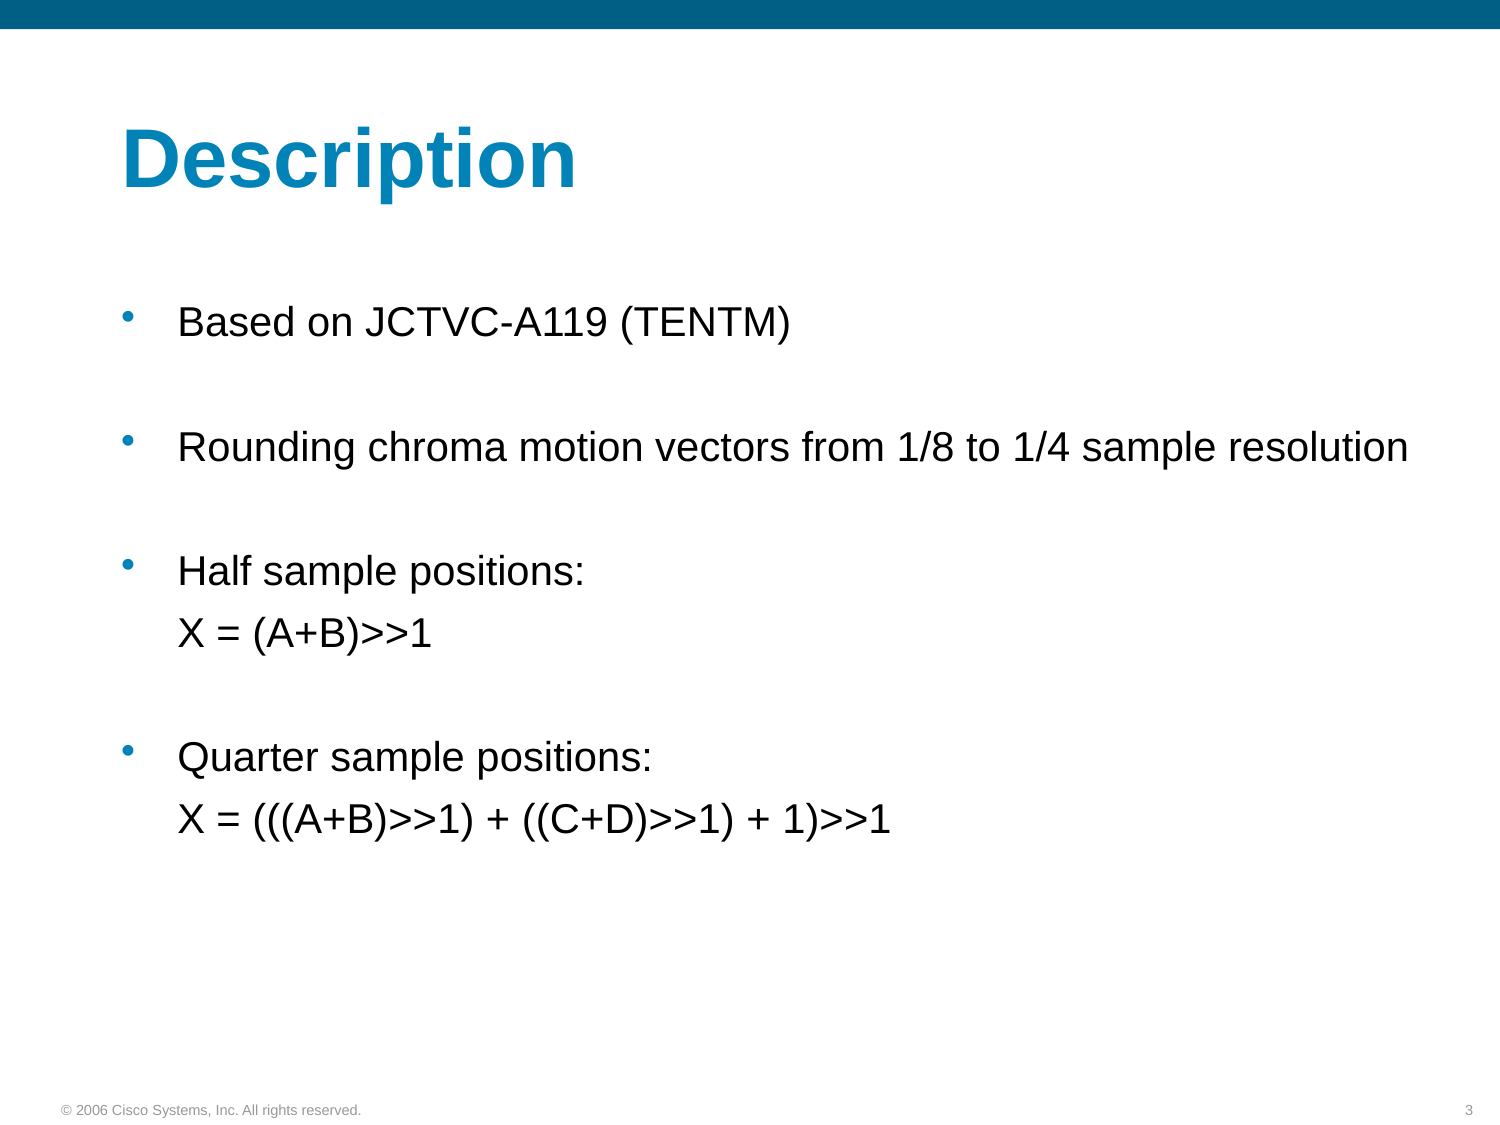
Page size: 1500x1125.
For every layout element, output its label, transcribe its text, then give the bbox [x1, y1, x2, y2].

list Based on JCTVC-A119 (TENTM) Rounding chroma motion vectors from 1/8 to 1/4 sample resolution Half sample positions: X = (A+B)>>1 Quarter sample positions: X = (((A+B)>>1) + ((C+D)>>1) + 1)>>1 [107, 291, 1438, 879]
title Description [107, 74, 1444, 213]
